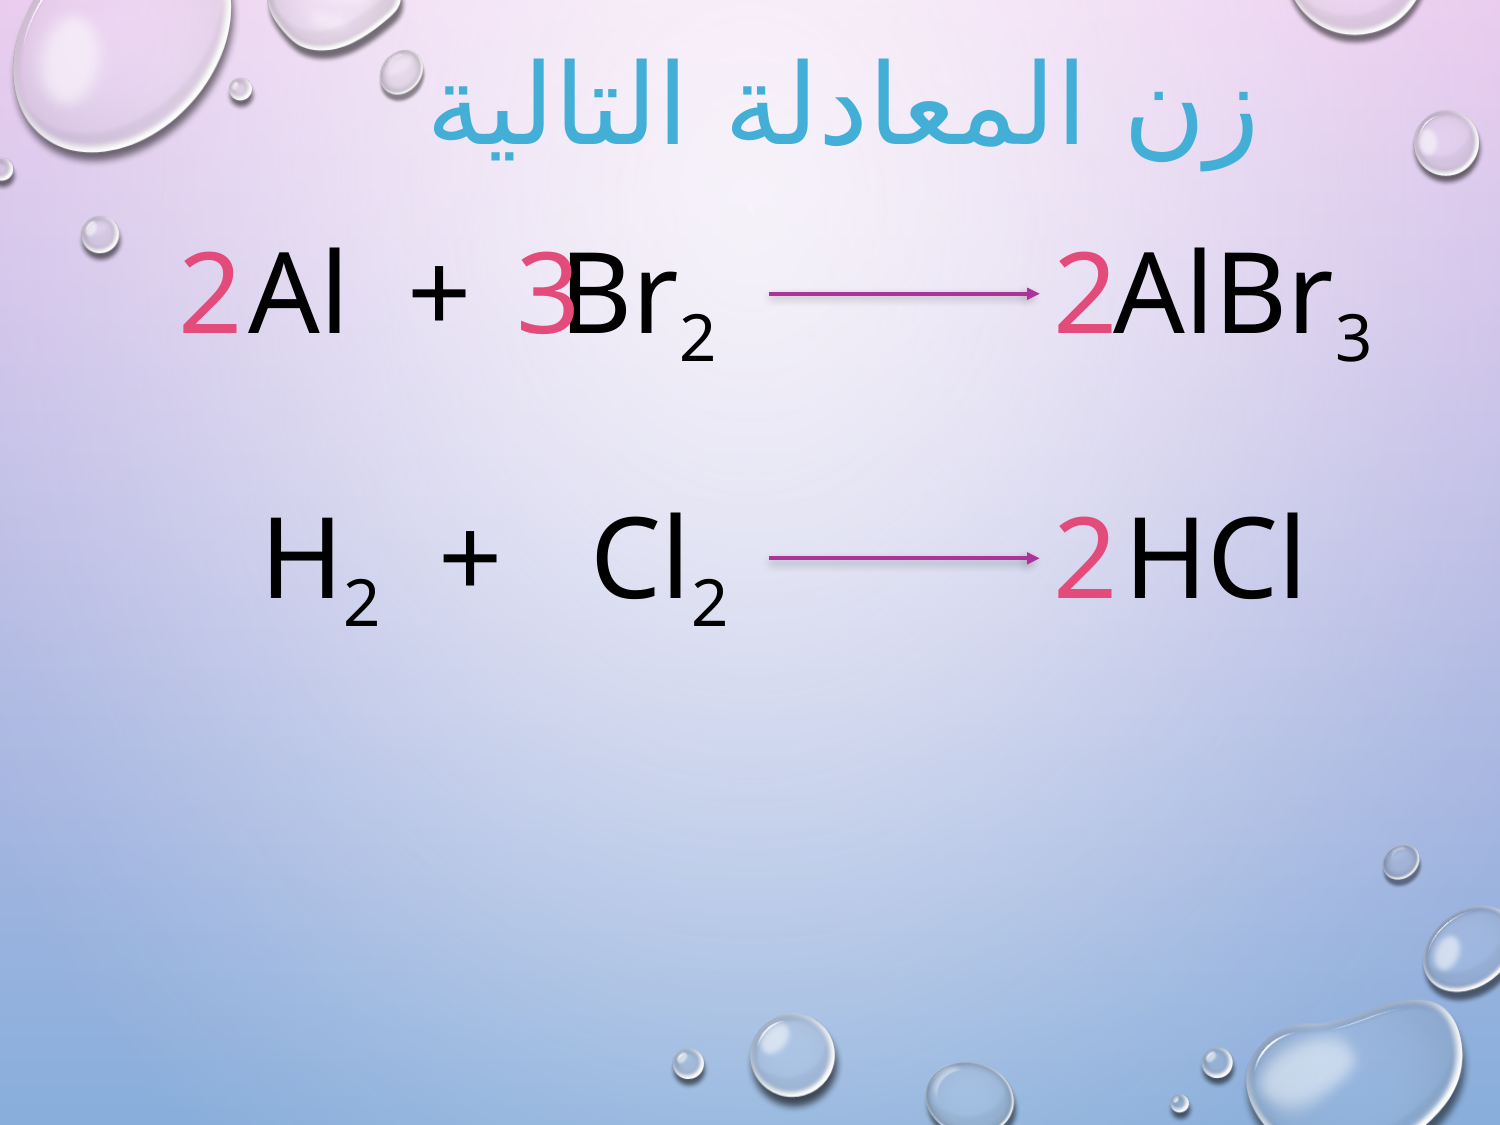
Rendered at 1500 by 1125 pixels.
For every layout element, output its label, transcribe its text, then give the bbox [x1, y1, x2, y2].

text_box 2 [1038, 213, 1134, 364]
text_box زن المعادلة التالية [411, 24, 1276, 175]
text_box 2 [1038, 478, 1134, 629]
text_box 3 [501, 213, 596, 364]
text_box Al + Br2 AlBr3 [233, 213, 1388, 383]
text_box H2 + Cl2 HCl [244, 478, 1324, 647]
text_box 2 [163, 213, 258, 364]
picture [0, 0, 1500, 1125]
